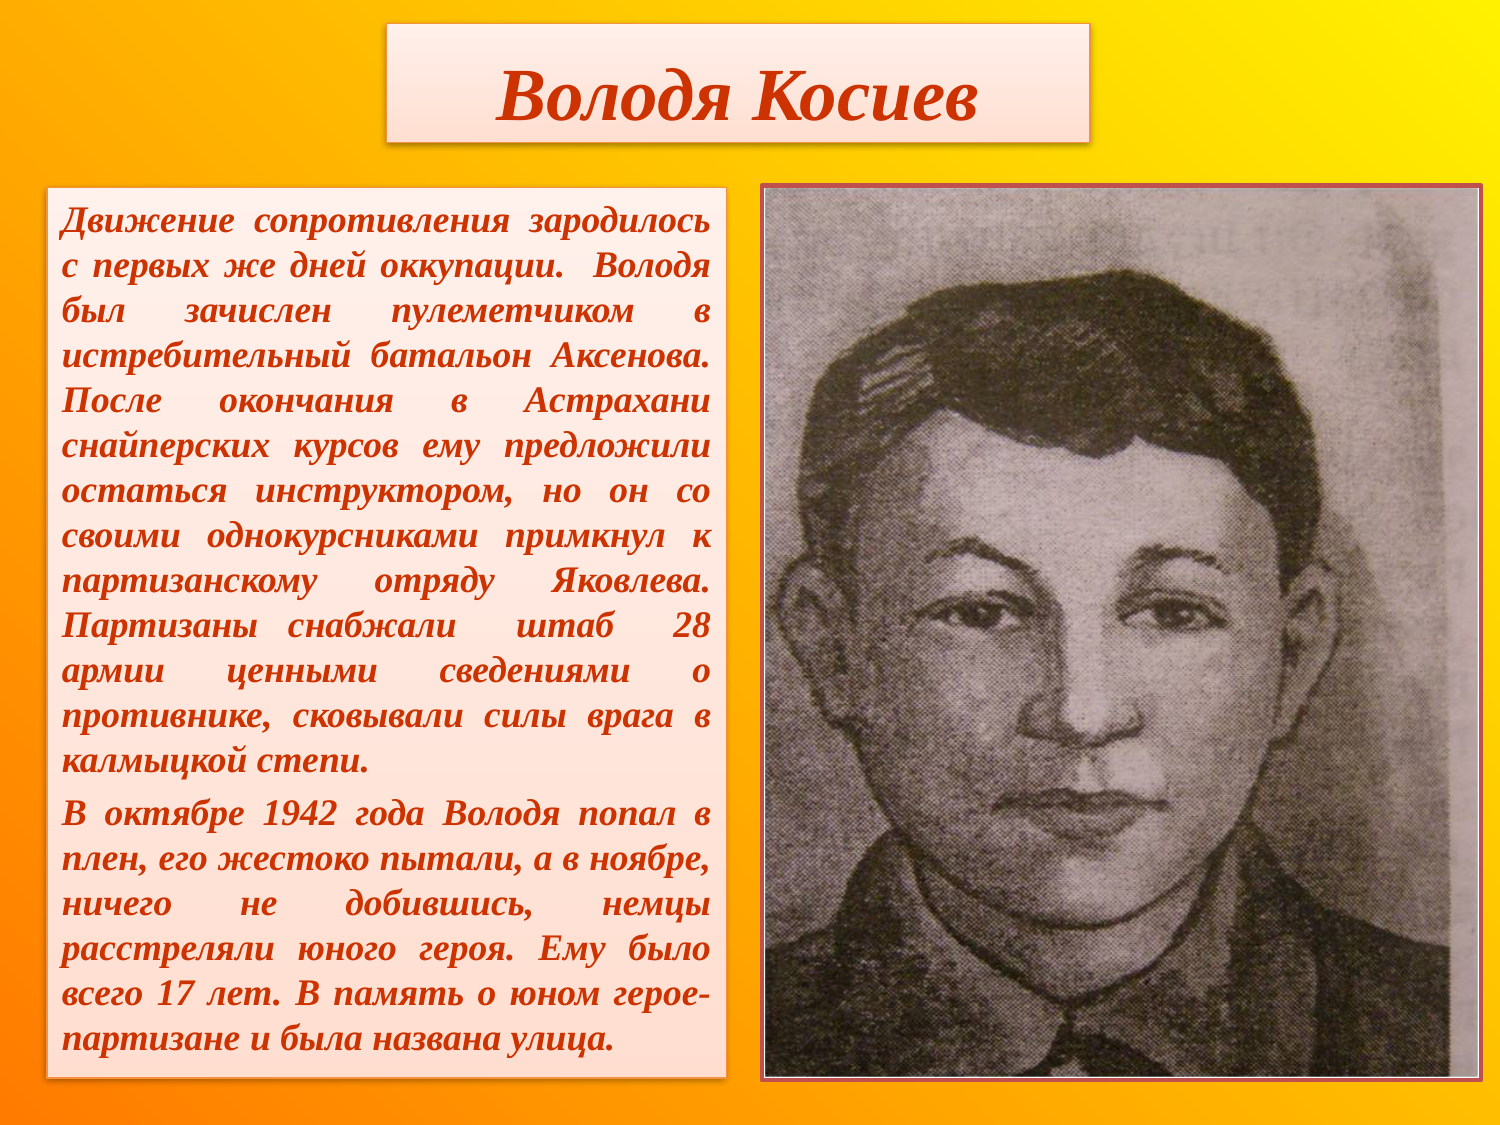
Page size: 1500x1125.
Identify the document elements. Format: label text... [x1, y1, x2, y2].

list Движение сопротивления зародилось с первых же дней оккупации. Володя был зачислен пулеметчиком в истребительный батальон Аксенова. После окончания в Астрахани снайперских курсов ему предложили остаться инструктором, но он со своими однокурсниками примкнул к партизанскому отряду Яковлева. Партизаны снабжали штаб 28 армии ценными сведениями о противнике, сковывали силы врага в калмыцкой степи. В октябре 1942 года Володя попал в плен, его жестоко пытали, а в ноябре, ничего не добившись, немцы расстреляли юного героя. Ему было всего 17 лет. В память о юном герое-партизане и была названа улица. [46, 187, 727, 1079]
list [763, 187, 1480, 1079]
title Володя Косиев [386, 23, 1091, 143]
